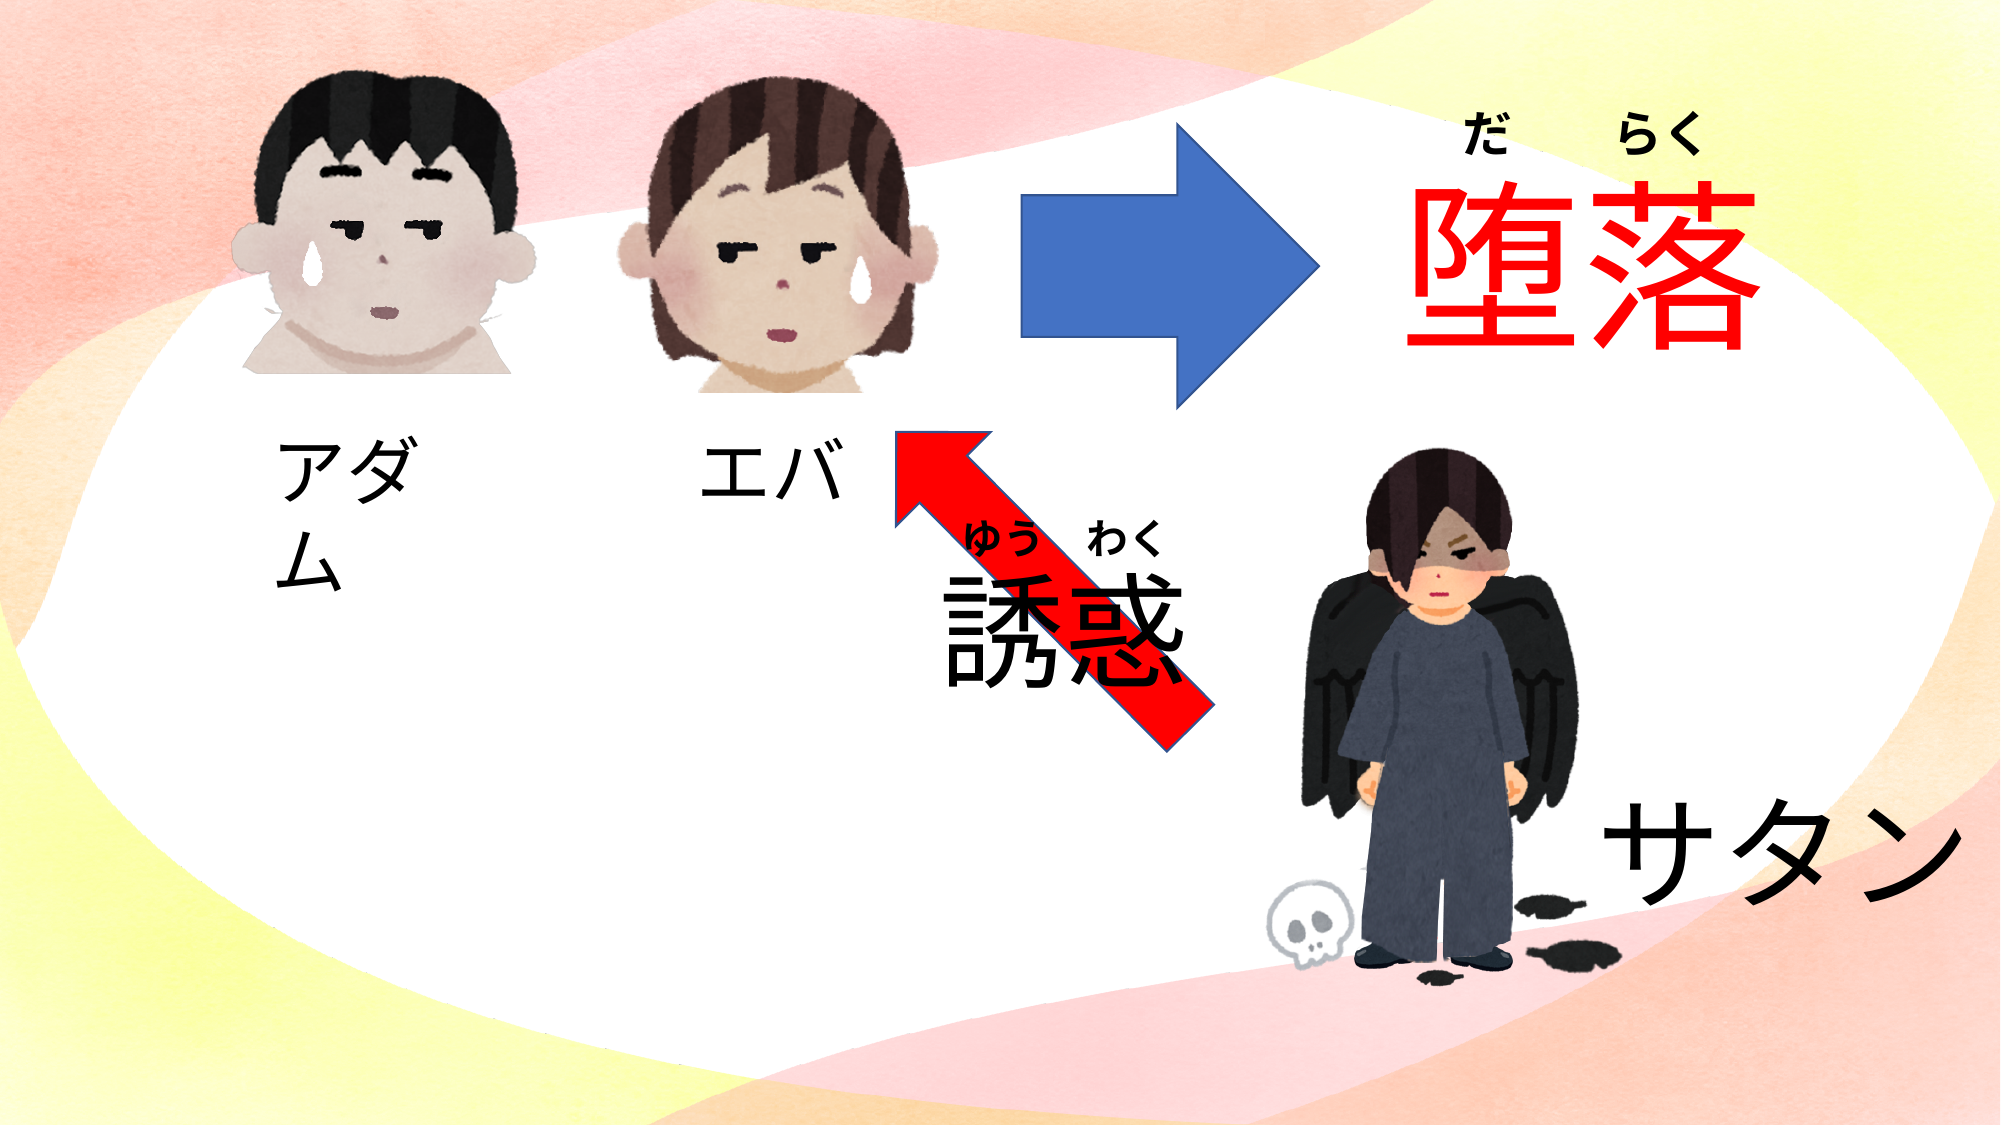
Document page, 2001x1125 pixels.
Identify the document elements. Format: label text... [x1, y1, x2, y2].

picture [0, 0, 2001, 1125]
text_box エバ [681, 417, 956, 522]
text_box サタン [1651, 768, 2000, 933]
text_box [1020, 121, 1321, 411]
text_box だ らく [1447, 95, 1805, 231]
text_box 誘惑 [924, 545, 1229, 711]
text_box [1125, 711, 1210, 754]
text_box ゆう わく [946, 505, 1229, 570]
text_box 堕落 [1385, 144, 1877, 380]
text_box アダム [256, 420, 512, 612]
text_box [894, 430, 1018, 531]
